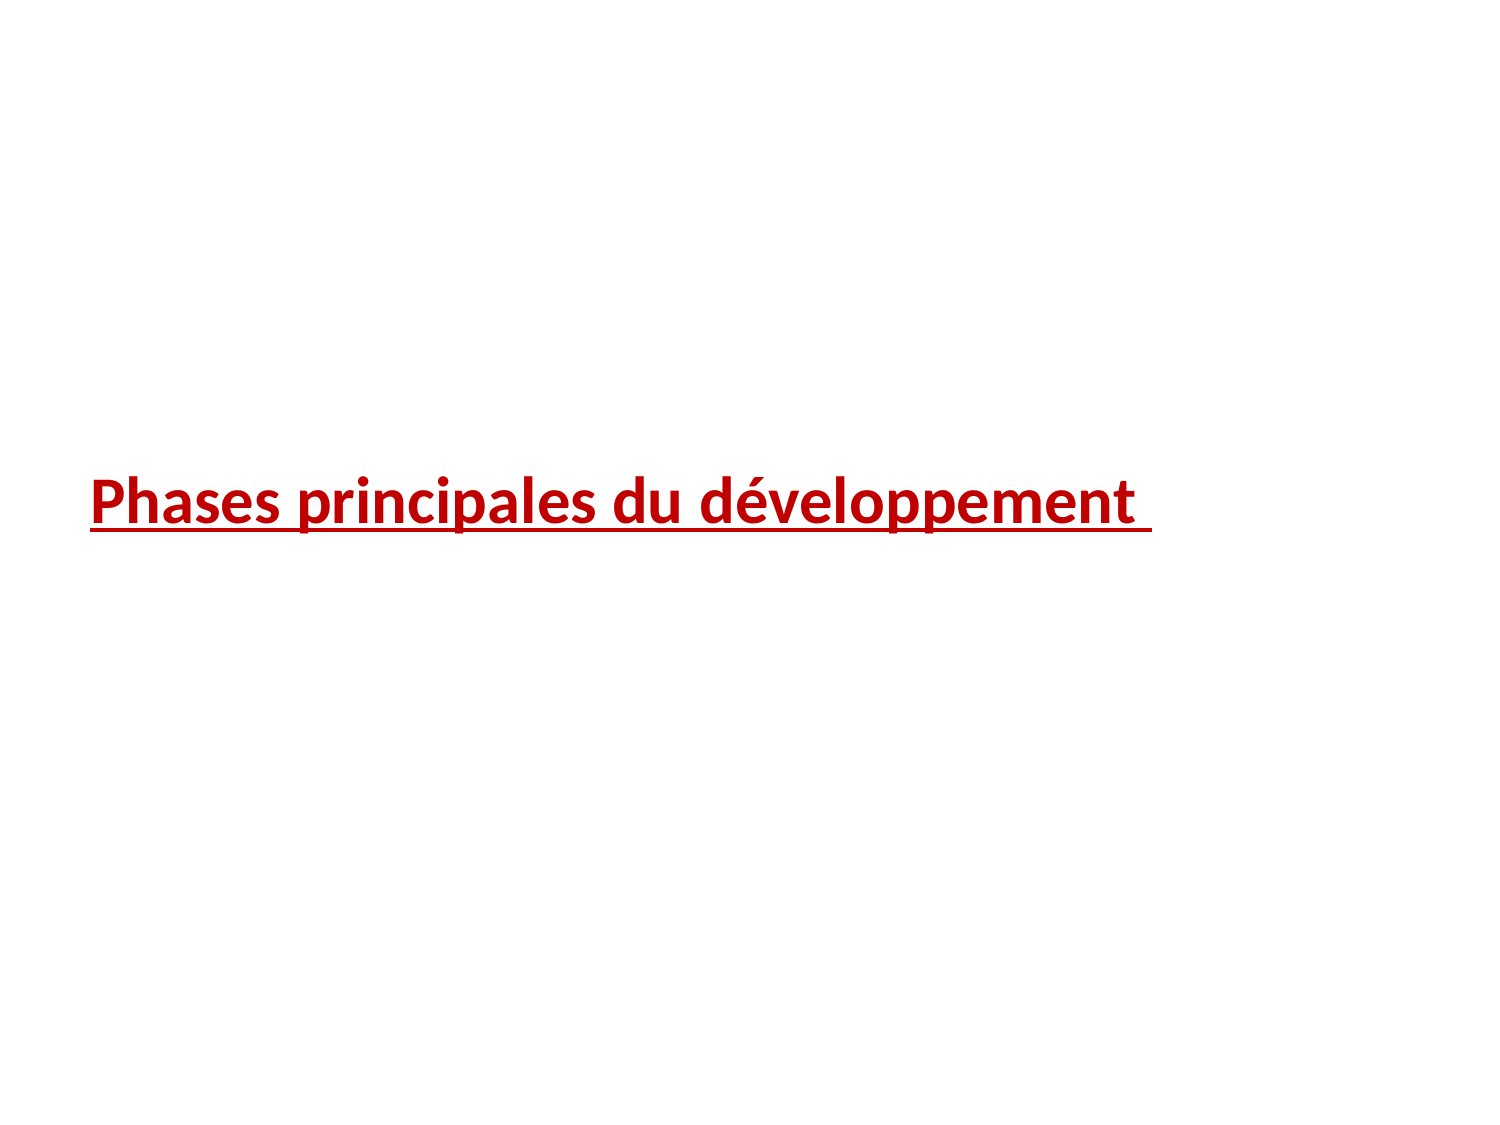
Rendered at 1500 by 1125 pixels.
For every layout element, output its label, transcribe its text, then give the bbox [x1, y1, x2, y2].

list Phases principales du développement [75, 262, 1425, 1005]
